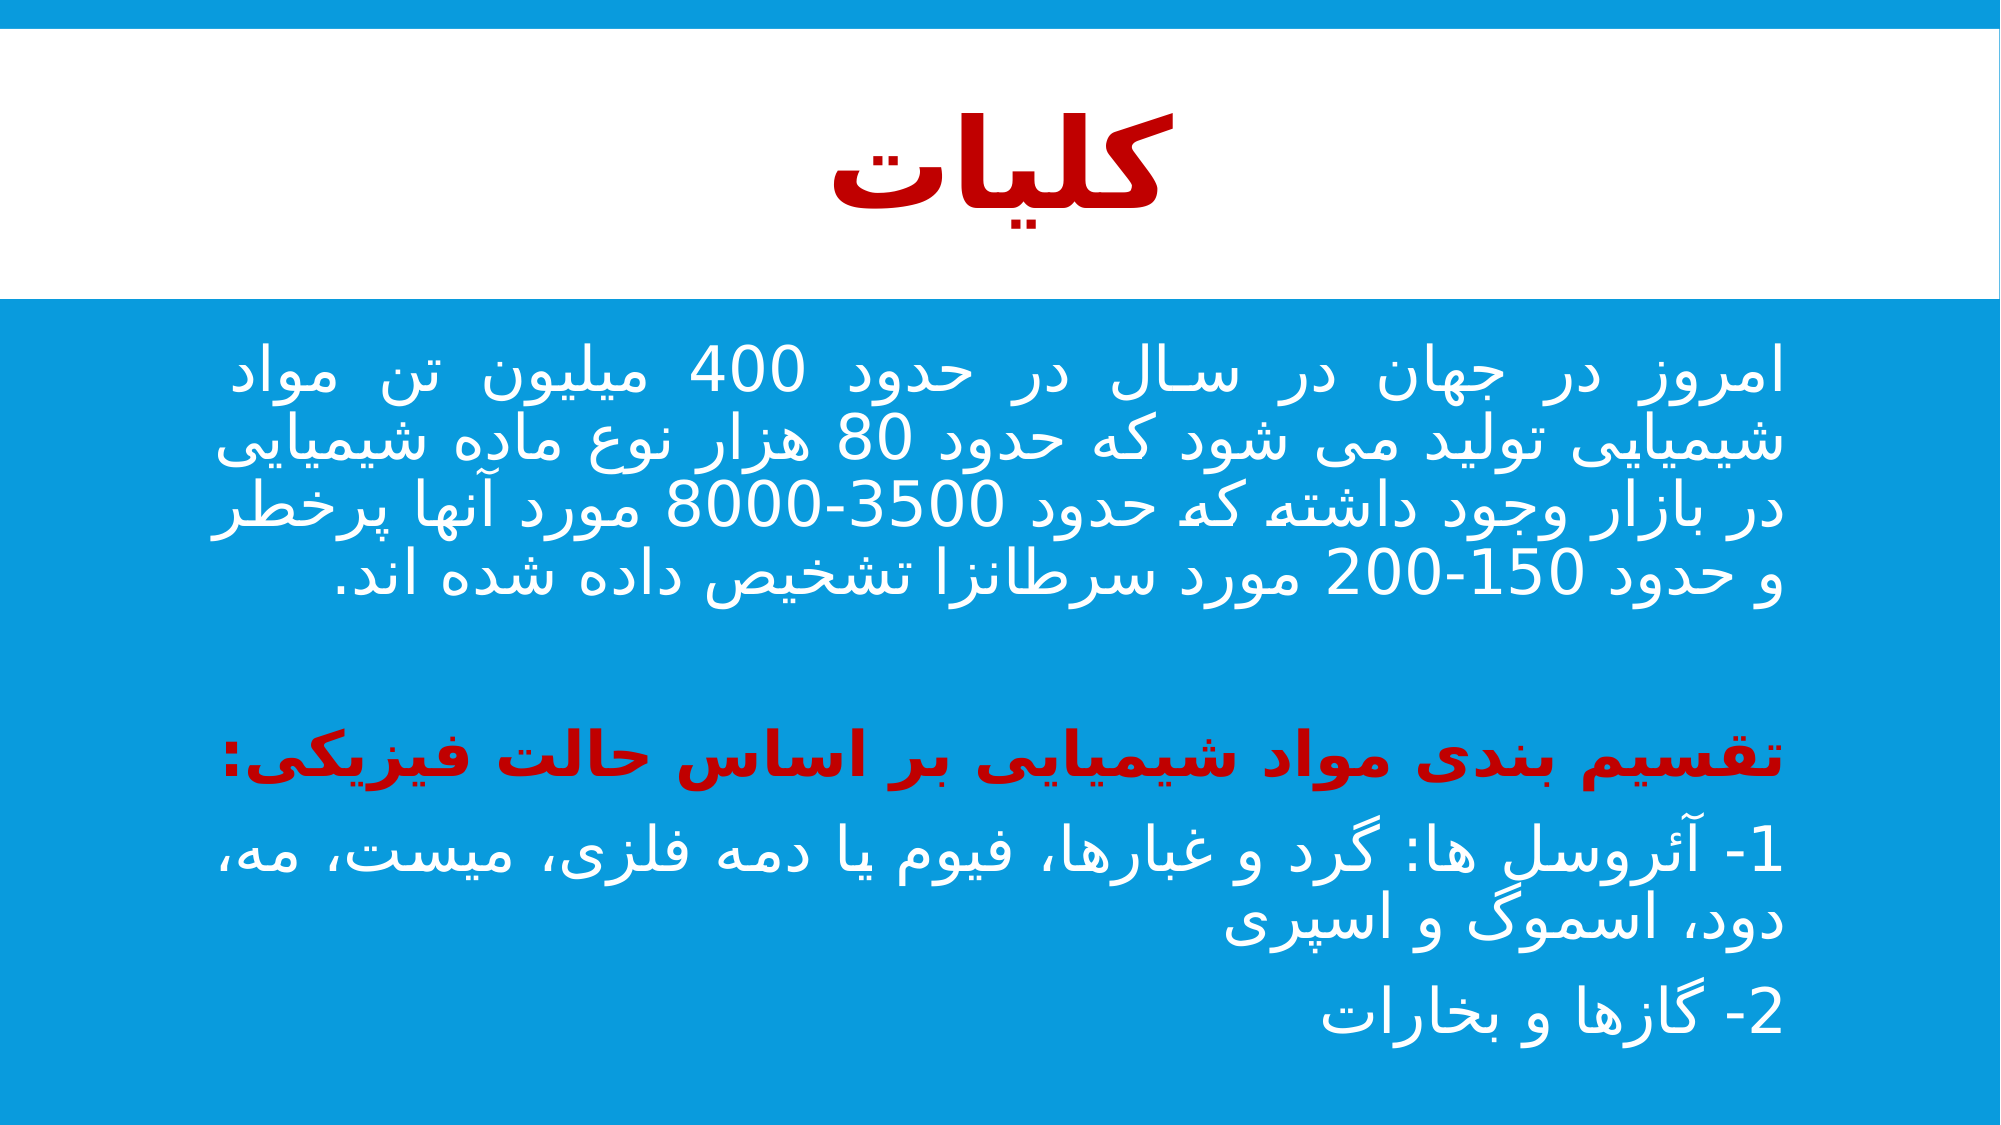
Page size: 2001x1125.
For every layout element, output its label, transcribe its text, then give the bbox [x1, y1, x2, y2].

list امروز در جهان در سال در حدود 400 میلیون تن مواد شیمیایی تولید می شود که حدود 80 هزار نوع ماده شیمیایی در بازار وجود داشته که حدود 3500-8000 مورد آنها پرخطر و حدود 150-200 مورد سرطانزا تشخیص داده شده اند. تقسیم بندی مواد شیمیایی بر اساس حالت فیزیکی: 1- آئروسل ها: گرد و غبارها، فیوم یا دمه فلزی، میست، مه، دود، اسموگ و اسپری 2- گازها و بخارات [197, 329, 1803, 1093]
title کلیات [197, 46, 1803, 295]
